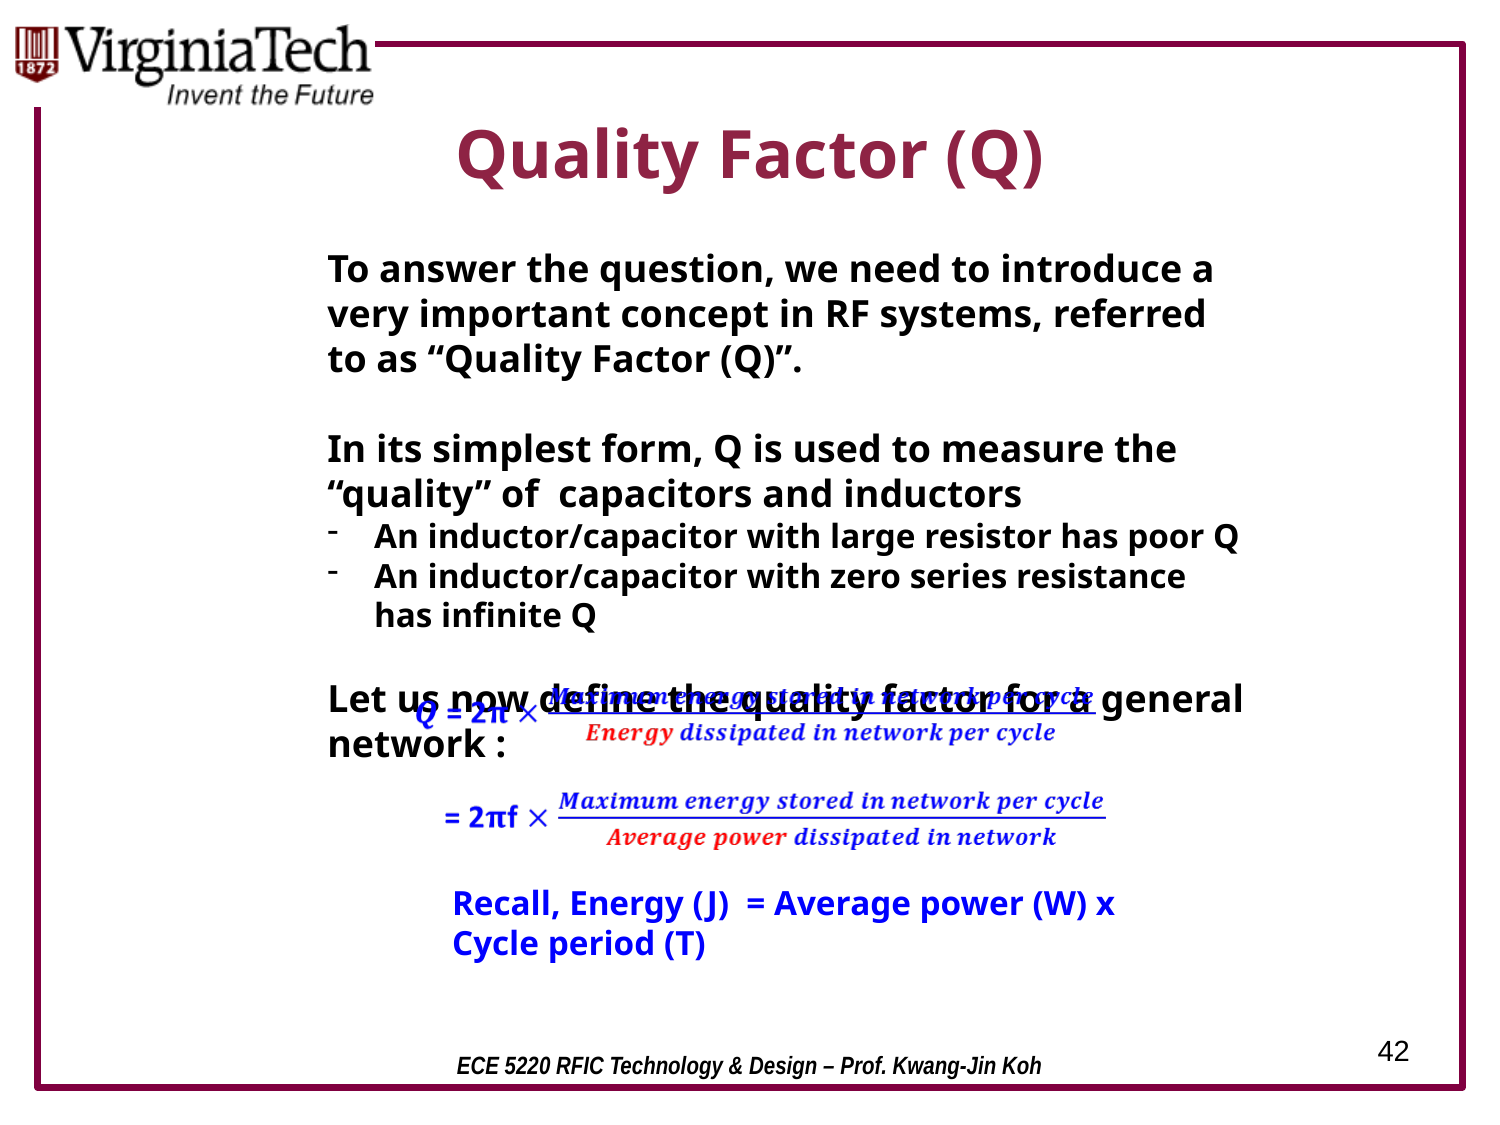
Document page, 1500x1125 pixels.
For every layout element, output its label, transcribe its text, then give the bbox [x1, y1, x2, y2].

picture [15, 24, 375, 107]
title Quality Factor (Q) [75, 104, 1425, 213]
text_box To answer the question, we need to introduce a very important concept in RF systems, referred to as “Quality Factor (Q)”. In its simplest form, Q is used to measure the “quality” of capacitors and inductors An inductor/capacitor with large resistor has poor Q An inductor/capacitor with zero series resistance has infinite Q Let us now define the quality factor for a general network : [312, 237, 1263, 772]
slide_number 42 [1074, 1024, 1425, 1103]
text_box Recall, Energy (J) = Average power (W) x Cycle period (T) [437, 874, 1200, 970]
text_box [399, 674, 1150, 859]
